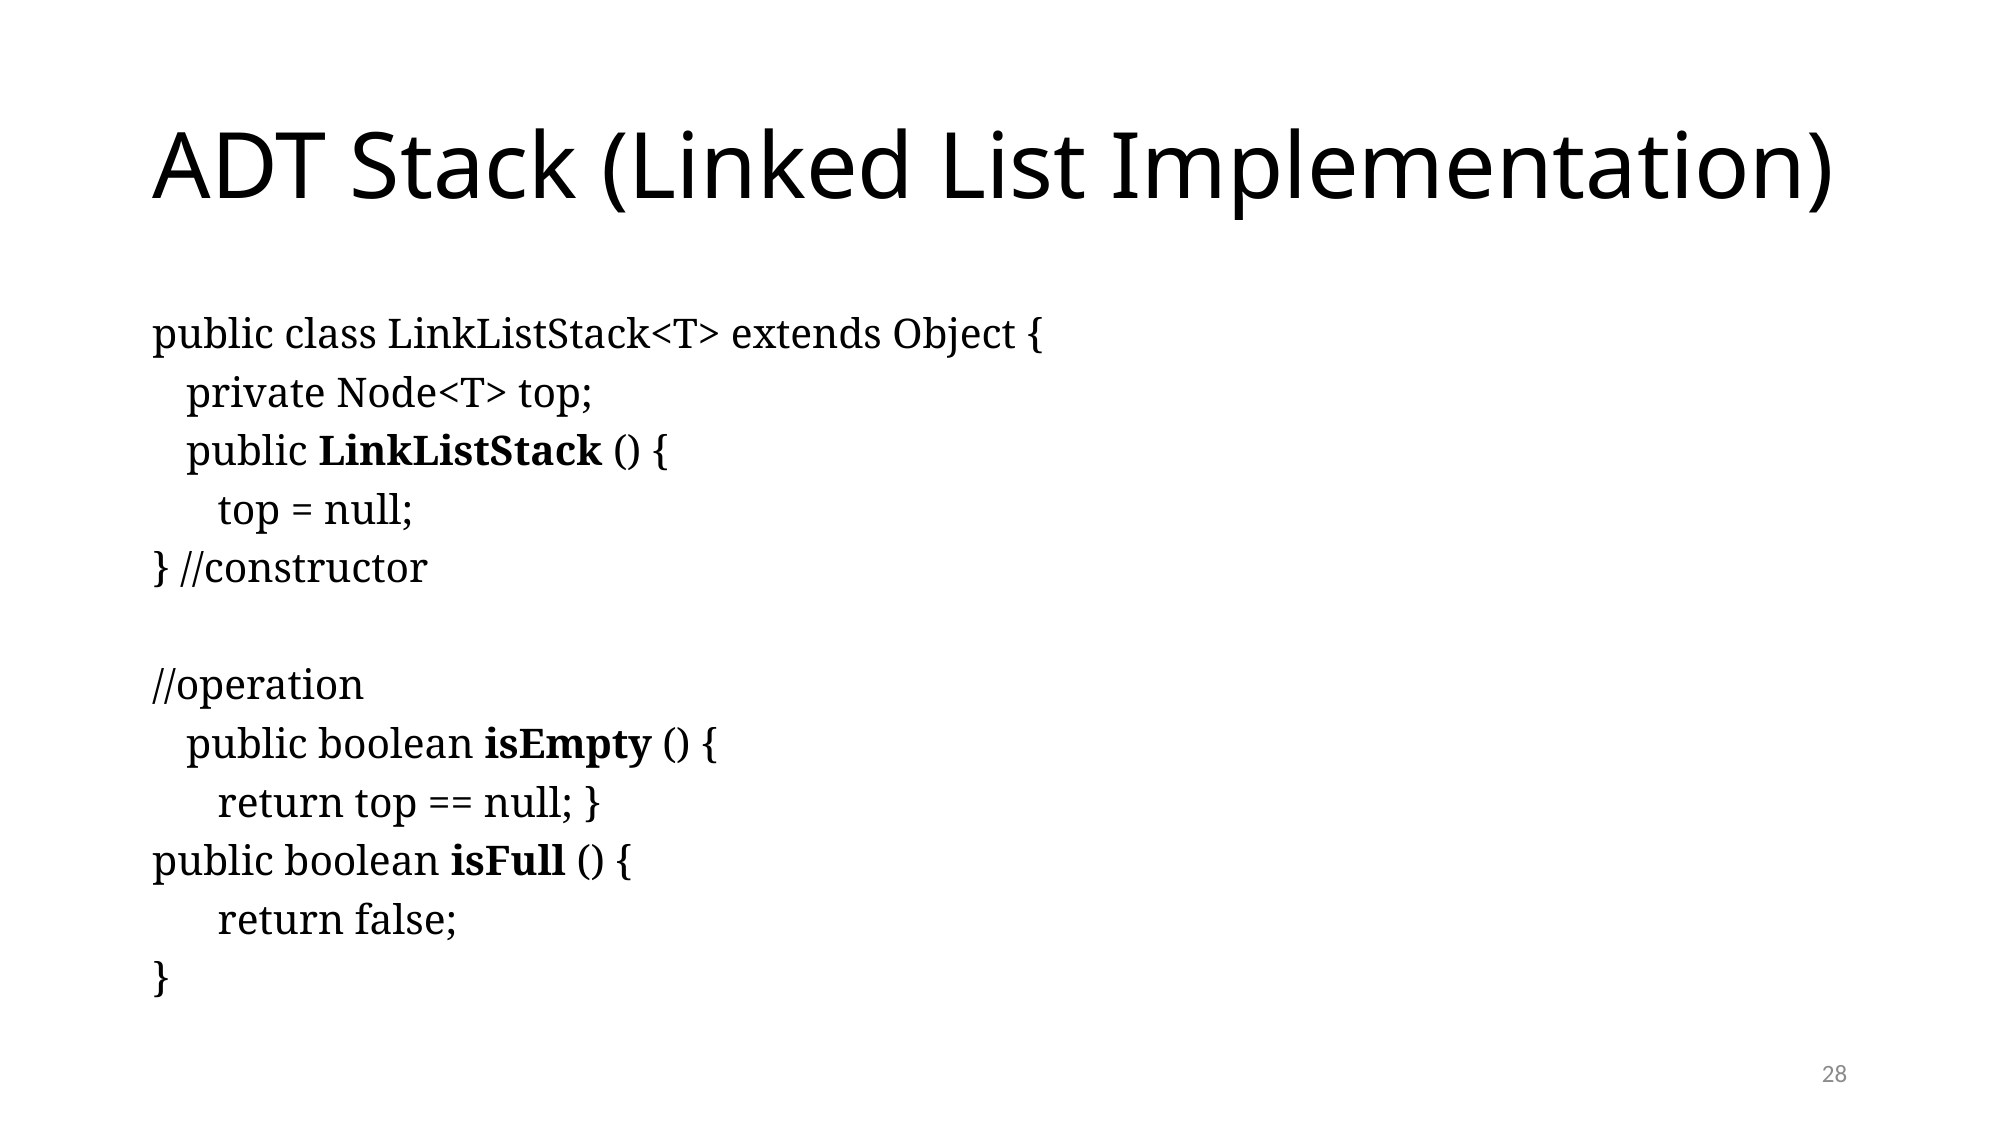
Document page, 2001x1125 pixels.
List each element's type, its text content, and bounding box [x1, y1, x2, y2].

list public class LinkListStack<T> extends Object { private Node<T> top; public LinkListStack () { top = null; } //constructor //operation public boolean isEmpty () { return top == null; } public boolean isFull () { return false; } [137, 242, 1863, 1014]
title ADT Stack (Linked List Implementation) [137, 59, 1863, 242]
slide_number 28 [1412, 1042, 1863, 1103]
